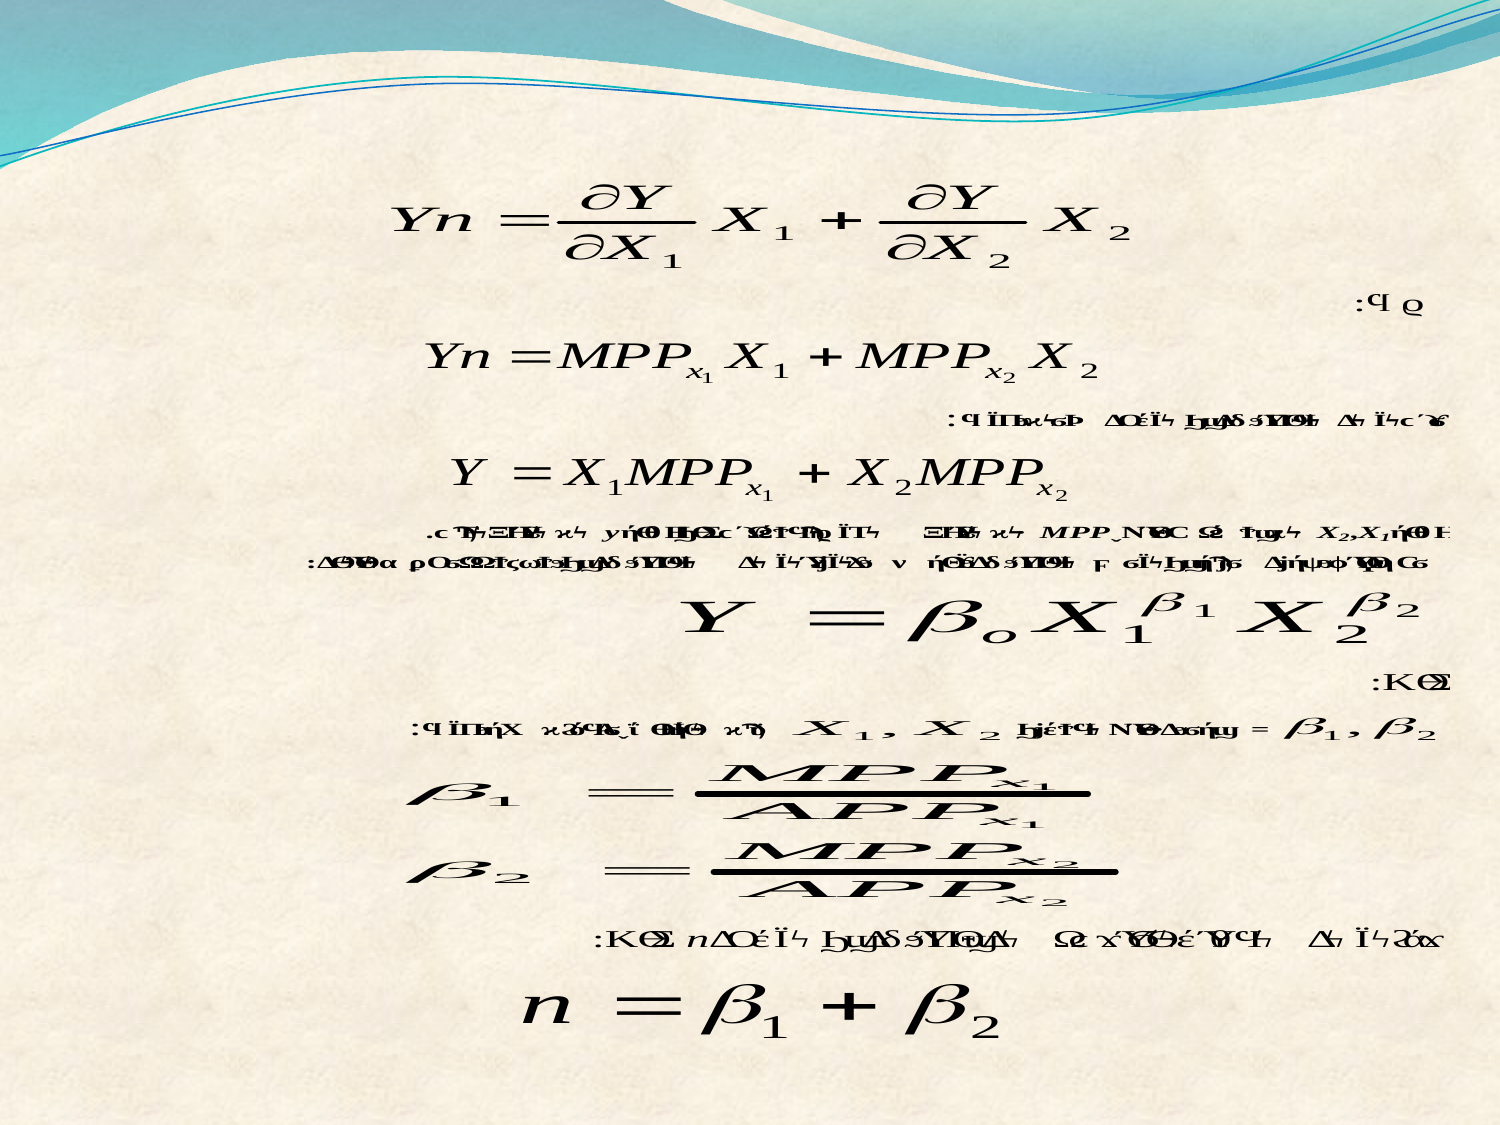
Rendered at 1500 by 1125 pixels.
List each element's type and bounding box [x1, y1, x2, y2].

text_box [74, 174, 1451, 1065]
